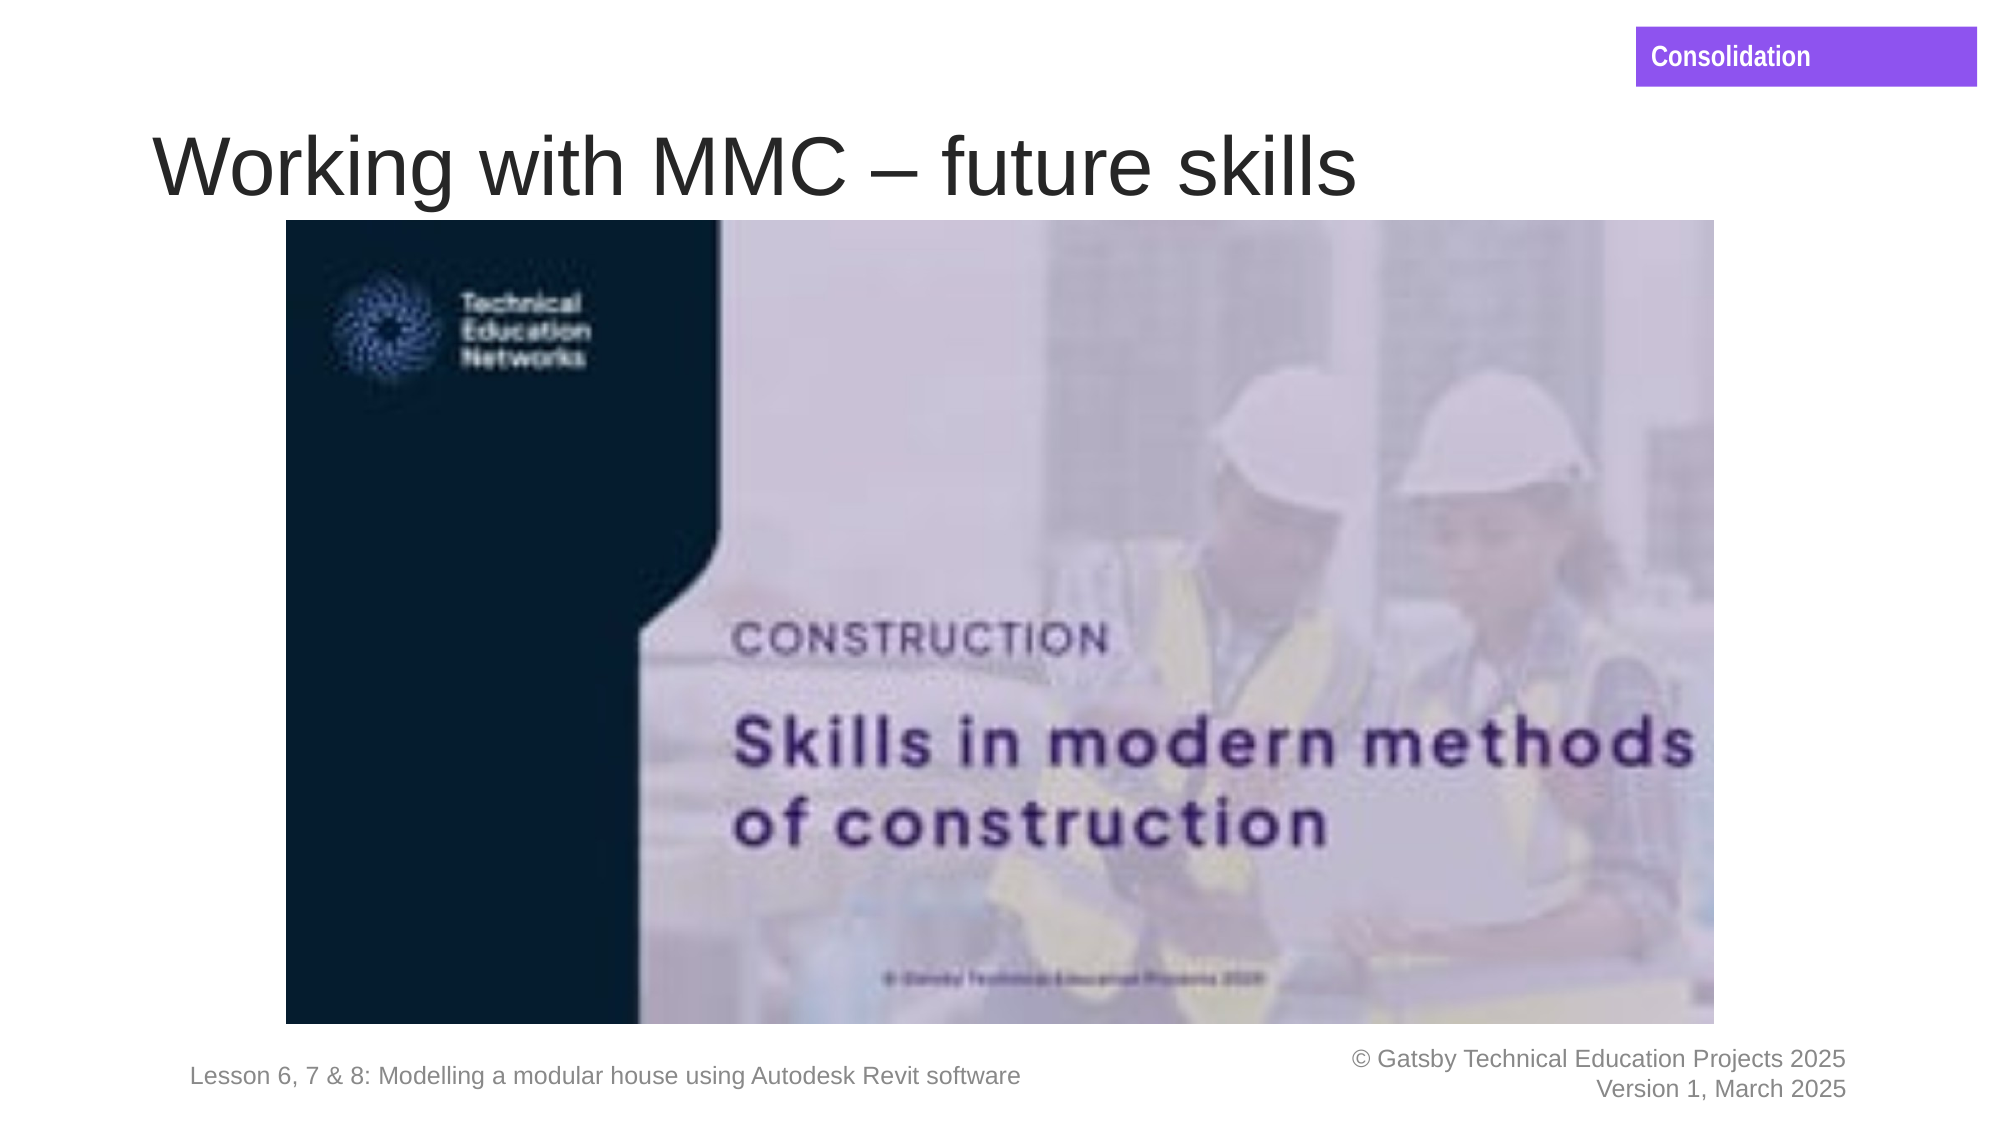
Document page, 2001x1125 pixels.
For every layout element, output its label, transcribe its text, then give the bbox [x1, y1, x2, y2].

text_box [285, 219, 1715, 1025]
title Working with MMC – future skills [137, 59, 1863, 278]
list Consolidation [1636, 26, 1978, 87]
list Lesson 6, 7 & 8: Modelling a modular house using Autodesk Revit software [137, 1043, 1074, 1103]
